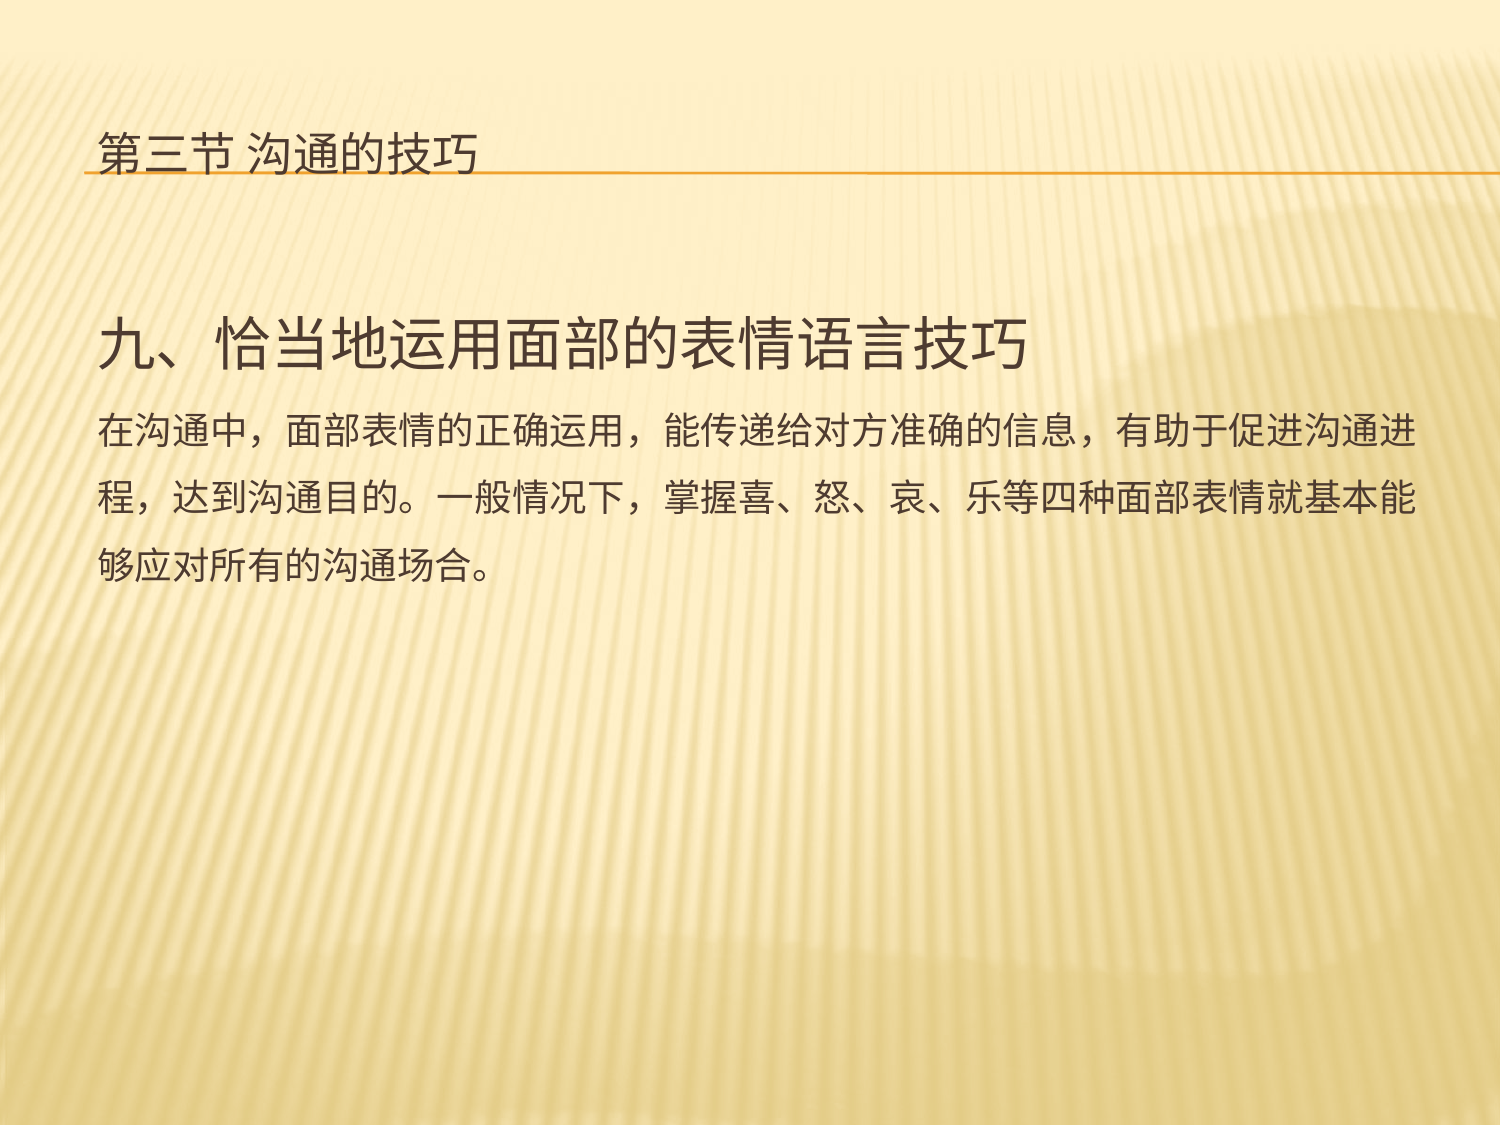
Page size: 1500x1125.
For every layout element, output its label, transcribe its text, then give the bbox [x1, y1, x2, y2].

list 九、恰当地运用面部的表情语言技巧 在沟通中，面部表情的正确运用，能传递给对方准确的信息，有助于促进沟通进程，达到沟通目的。一般情况下，掌握喜、怒、哀、乐等四种面部表情就基本能够应对所有的沟通场合。 [81, 264, 1433, 1060]
title 第三节 沟通的技巧 [82, 117, 1432, 245]
